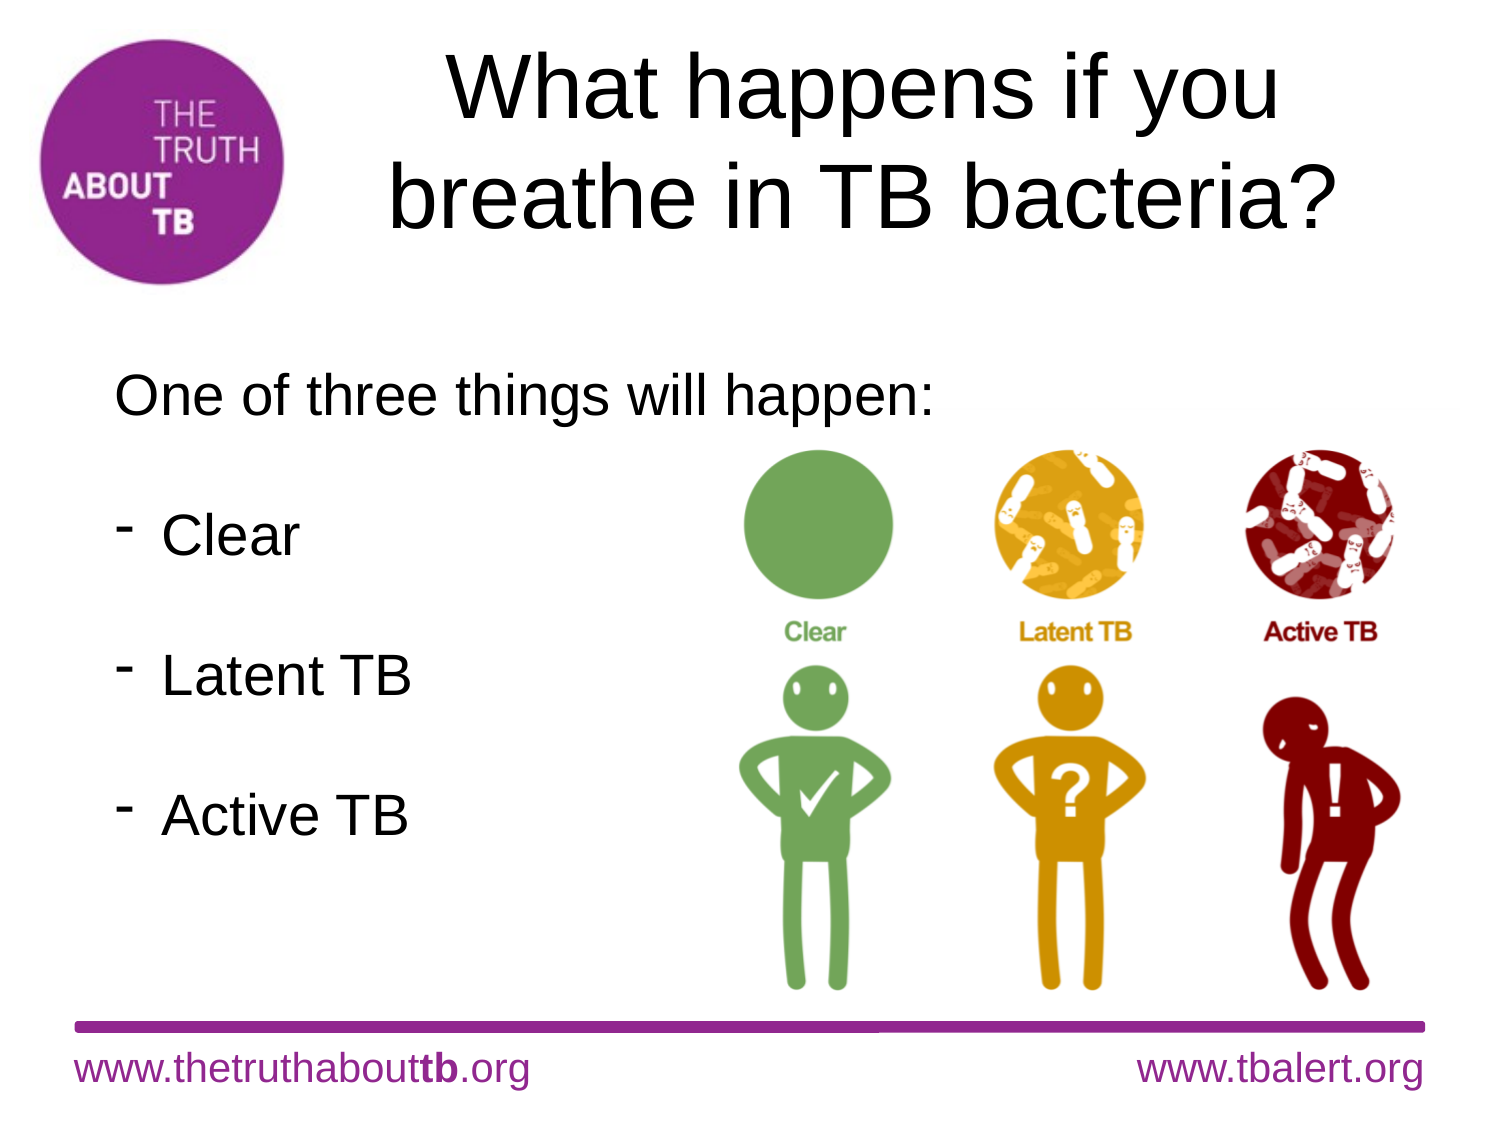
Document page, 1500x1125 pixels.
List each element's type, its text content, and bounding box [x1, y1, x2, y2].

text_box One of three things will happen: Clear Latent TB Active TB [100, 349, 1211, 900]
picture [29, 29, 295, 295]
title What happens if you breathe in TB bacteria? [301, 42, 1427, 231]
picture [718, 408, 1460, 992]
